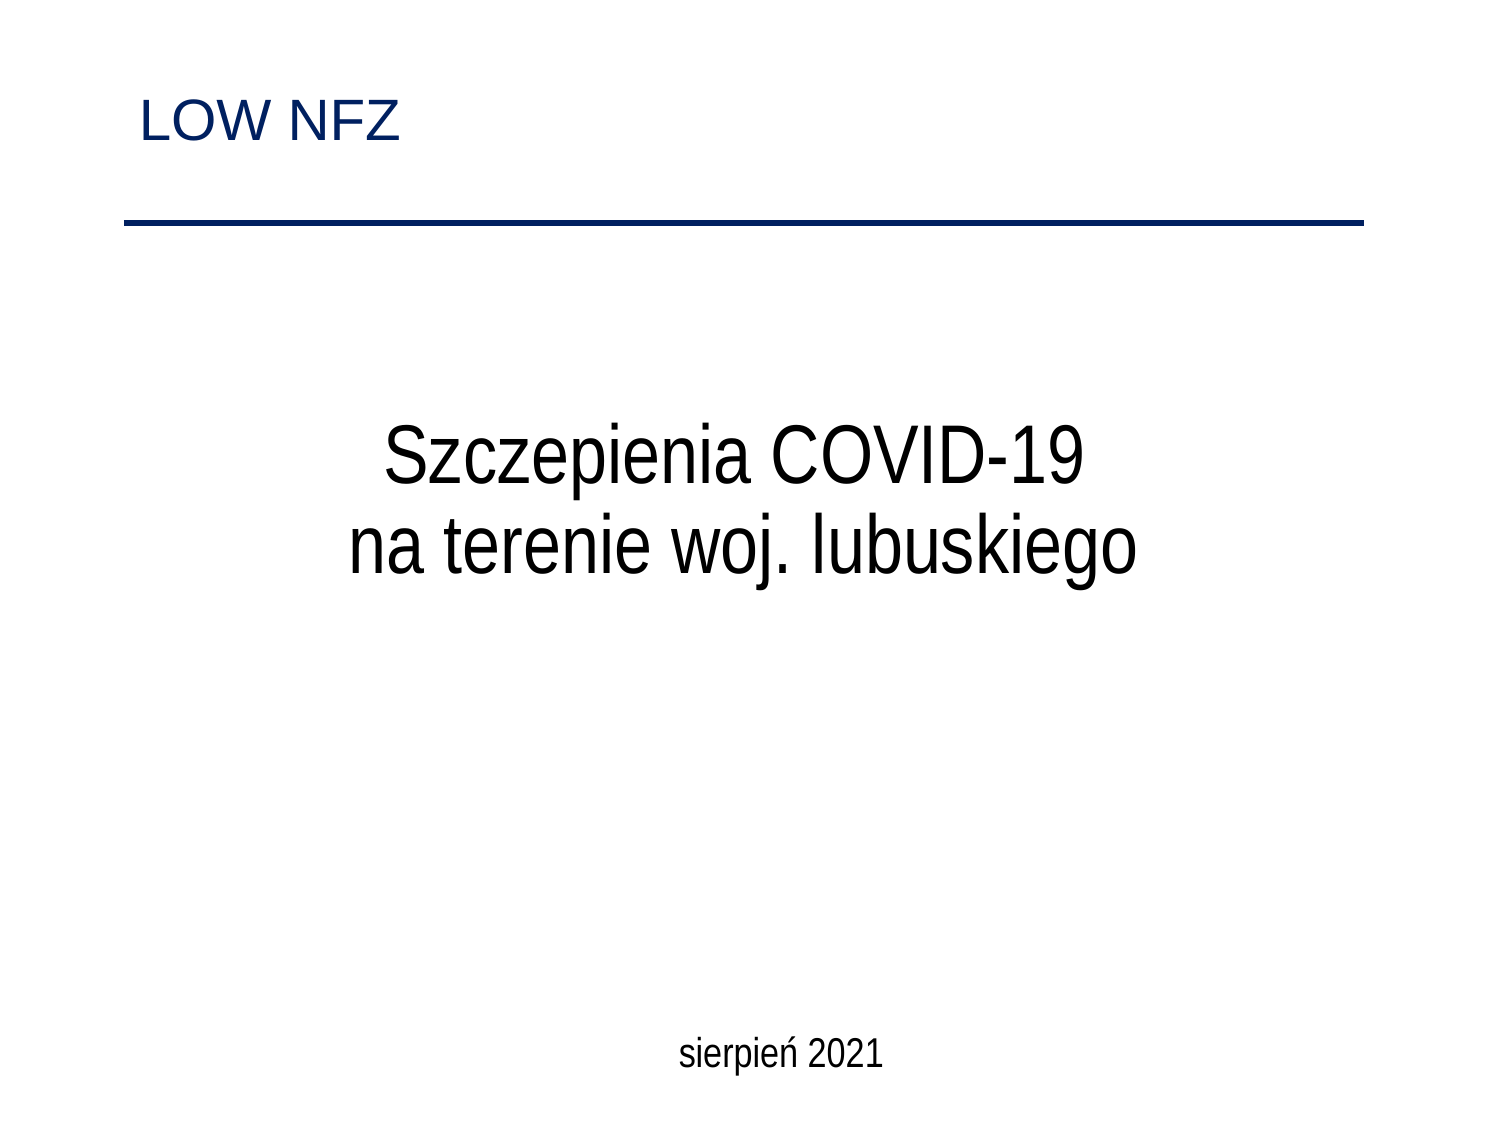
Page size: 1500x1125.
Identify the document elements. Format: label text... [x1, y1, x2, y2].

text_box sierpień 2021 [383, 1018, 1169, 1084]
title Szczepienia COVID-19 na terenie woj. lubuskiego [100, 391, 1388, 699]
text_box LOW NFZ [123, 74, 526, 160]
text_box [41, 361, 1483, 575]
